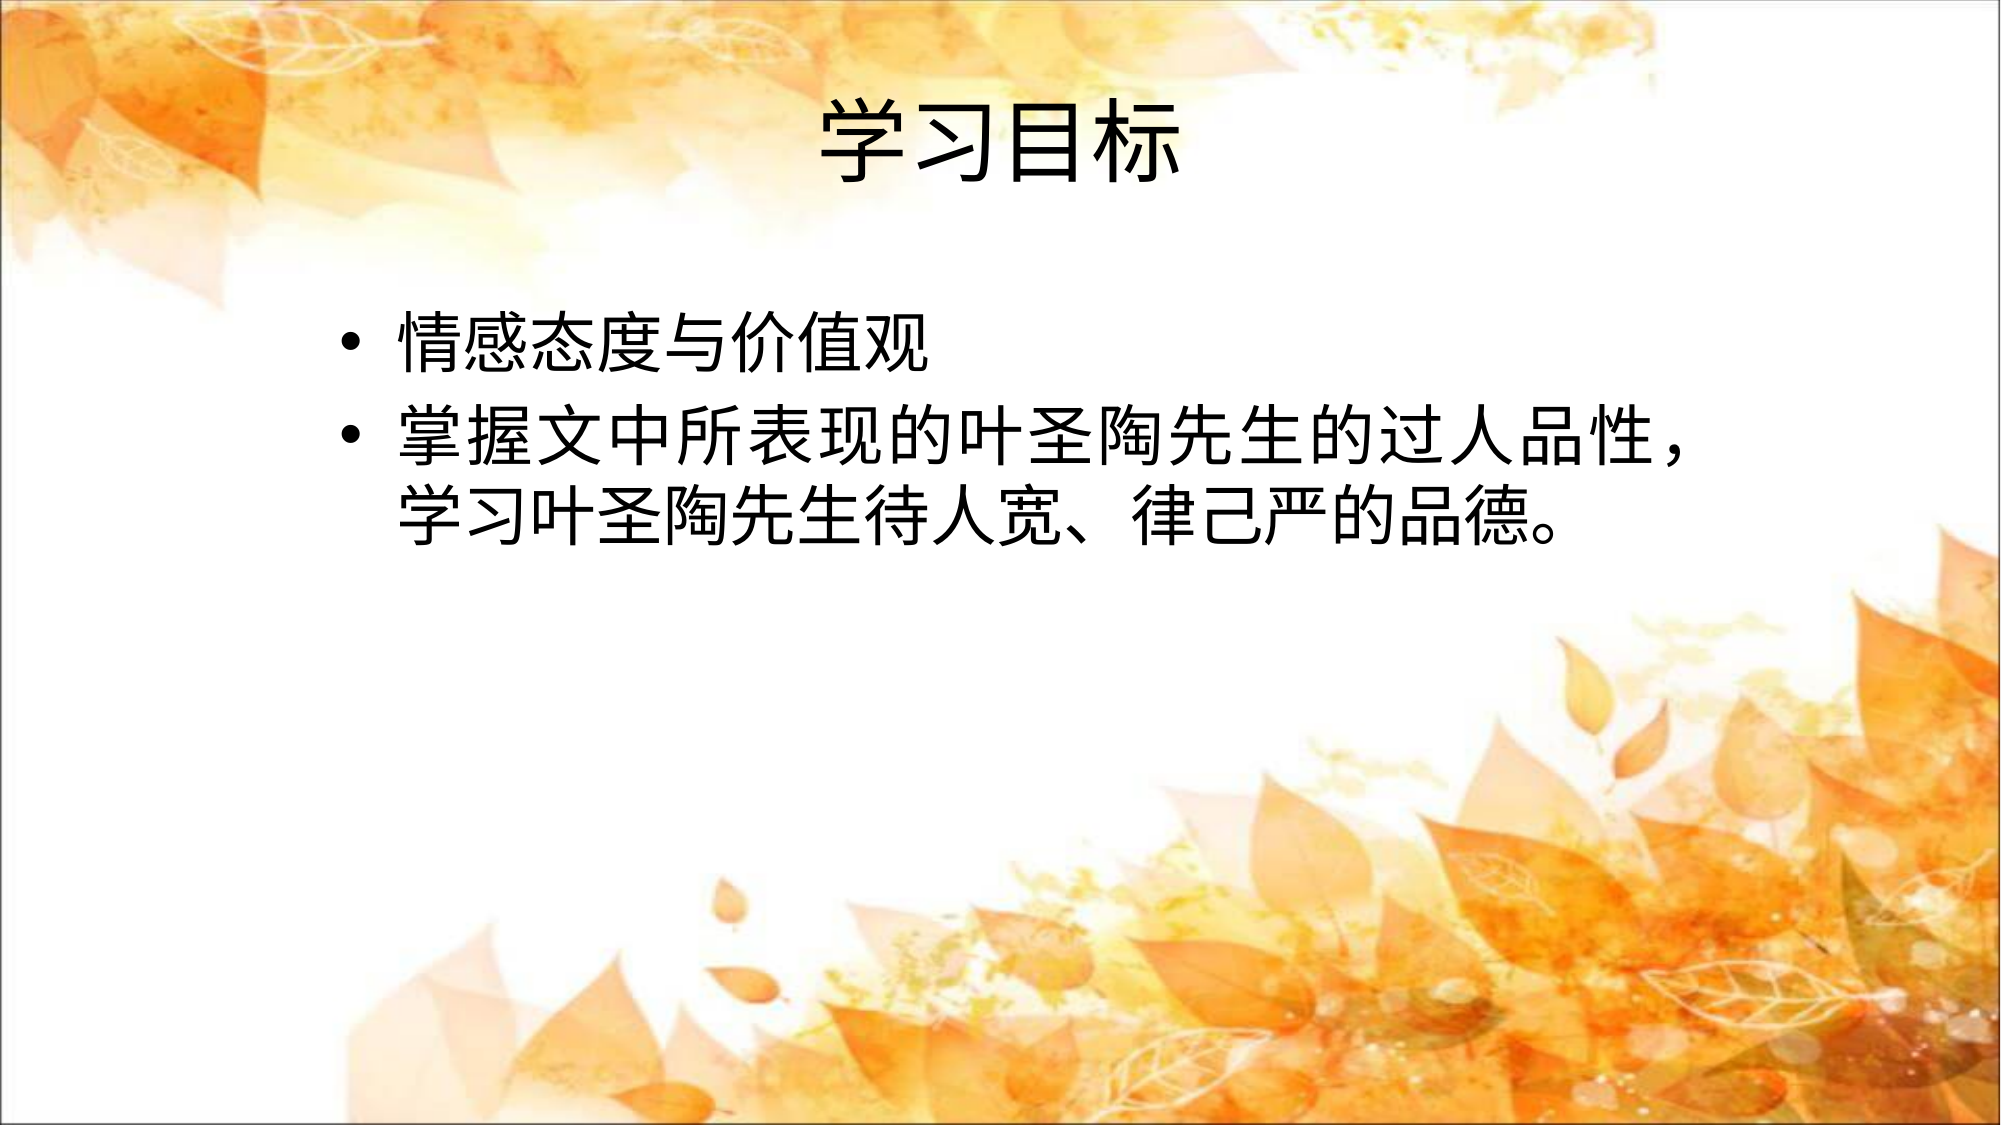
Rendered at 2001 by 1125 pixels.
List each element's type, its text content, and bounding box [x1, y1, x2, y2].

list 情感态度与价值观 掌握文中所表现的叶圣陶先生的过人品性，学习叶圣陶先生待人宽、律己严的品德。 [324, 292, 1675, 950]
picture [0, 0, 2001, 1125]
title 学习目标 [99, 45, 1900, 233]
